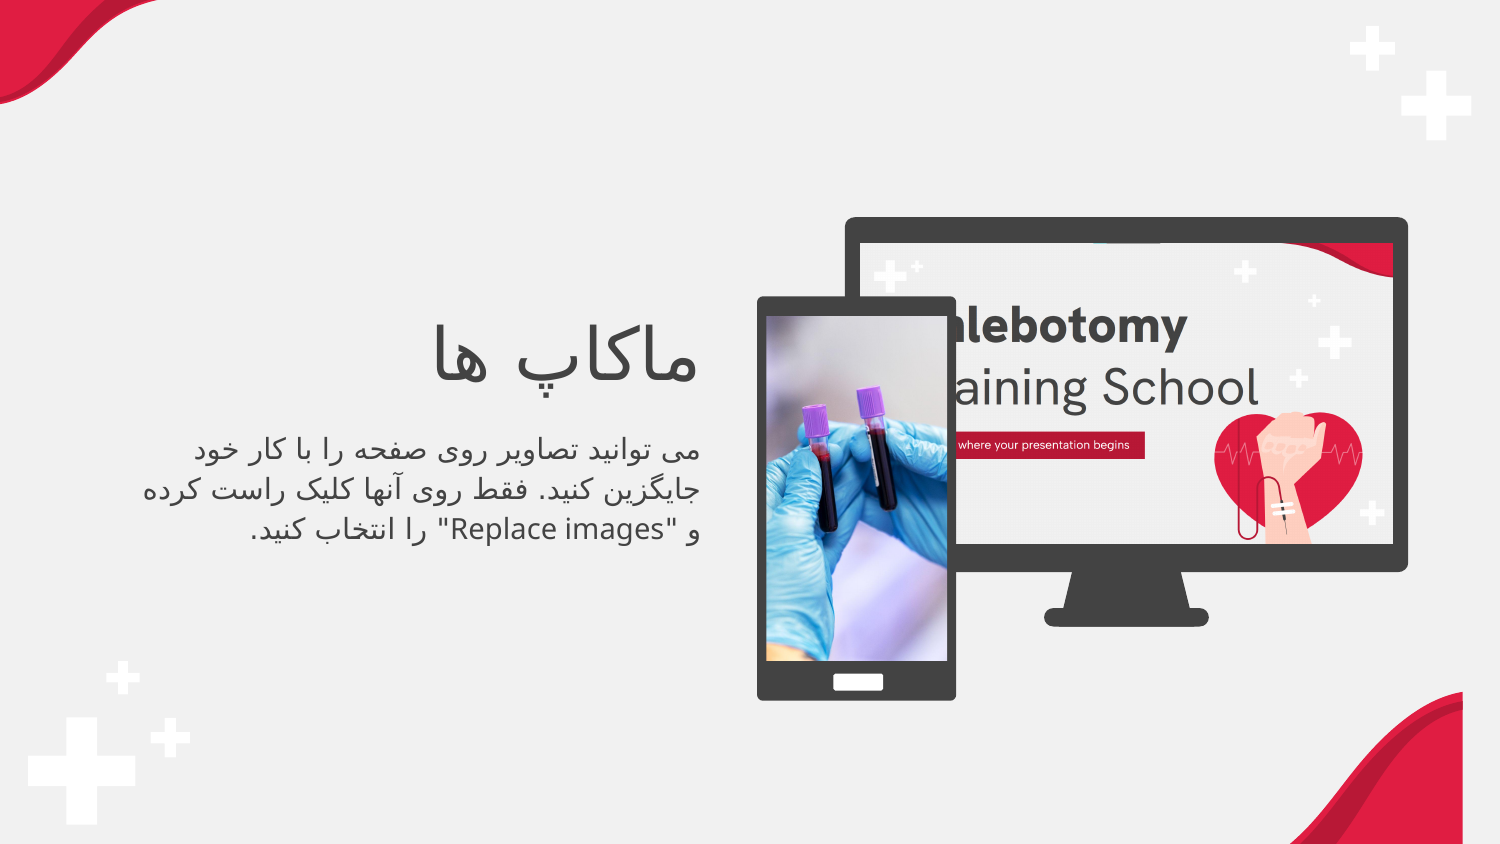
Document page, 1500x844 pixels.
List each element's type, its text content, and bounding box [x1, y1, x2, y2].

picture [859, 243, 1394, 544]
subtitle می توانید تصاویر روی صفحه را با کار خود جایگزین کنید. فقط روی آنها کلیک راست کرده و "Replace images" را انتخاب کنید. [118, 409, 717, 542]
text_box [844, 216, 1409, 627]
title ماکاپ ها [118, 301, 717, 409]
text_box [756, 296, 957, 701]
picture [766, 315, 948, 662]
